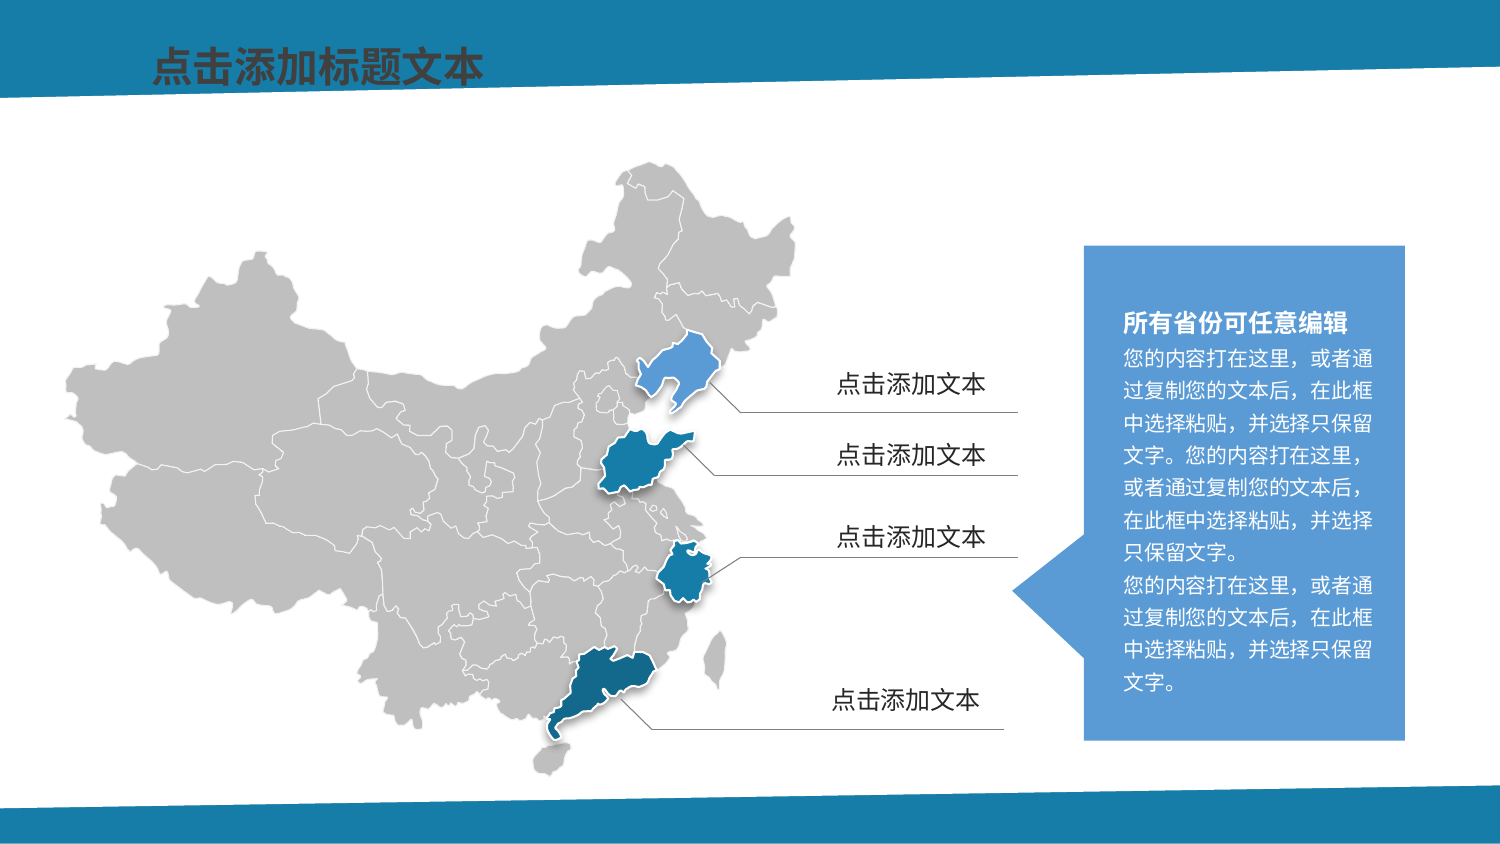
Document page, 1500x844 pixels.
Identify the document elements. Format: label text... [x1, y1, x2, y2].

text_box [1010, 244, 1406, 742]
text_box 所有省份可任意编辑 您的内容打在这里，或者通过复制您的文本后，在此框中选择粘贴，并选择只保留文字。您的内容打在这里，或者通过复制您的文本后，在此框中选择粘贴，并选择只保留文字。 您的内容打在这里，或者通过复制您的文本后，在此框中选择粘贴，并选择只保留文字。 [1112, 272, 1385, 701]
text_box 点击添加文本 [825, 362, 998, 404]
text_box 点击添加文本 [825, 433, 998, 475]
text_box 点击添加文本 [825, 515, 998, 557]
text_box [620, 698, 652, 730]
text_box 点击添加标题文本 [136, 33, 501, 99]
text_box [683, 445, 715, 476]
text_box 点击添加文本 [819, 679, 993, 721]
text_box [709, 382, 741, 413]
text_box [701, 557, 741, 583]
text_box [64, 161, 796, 777]
